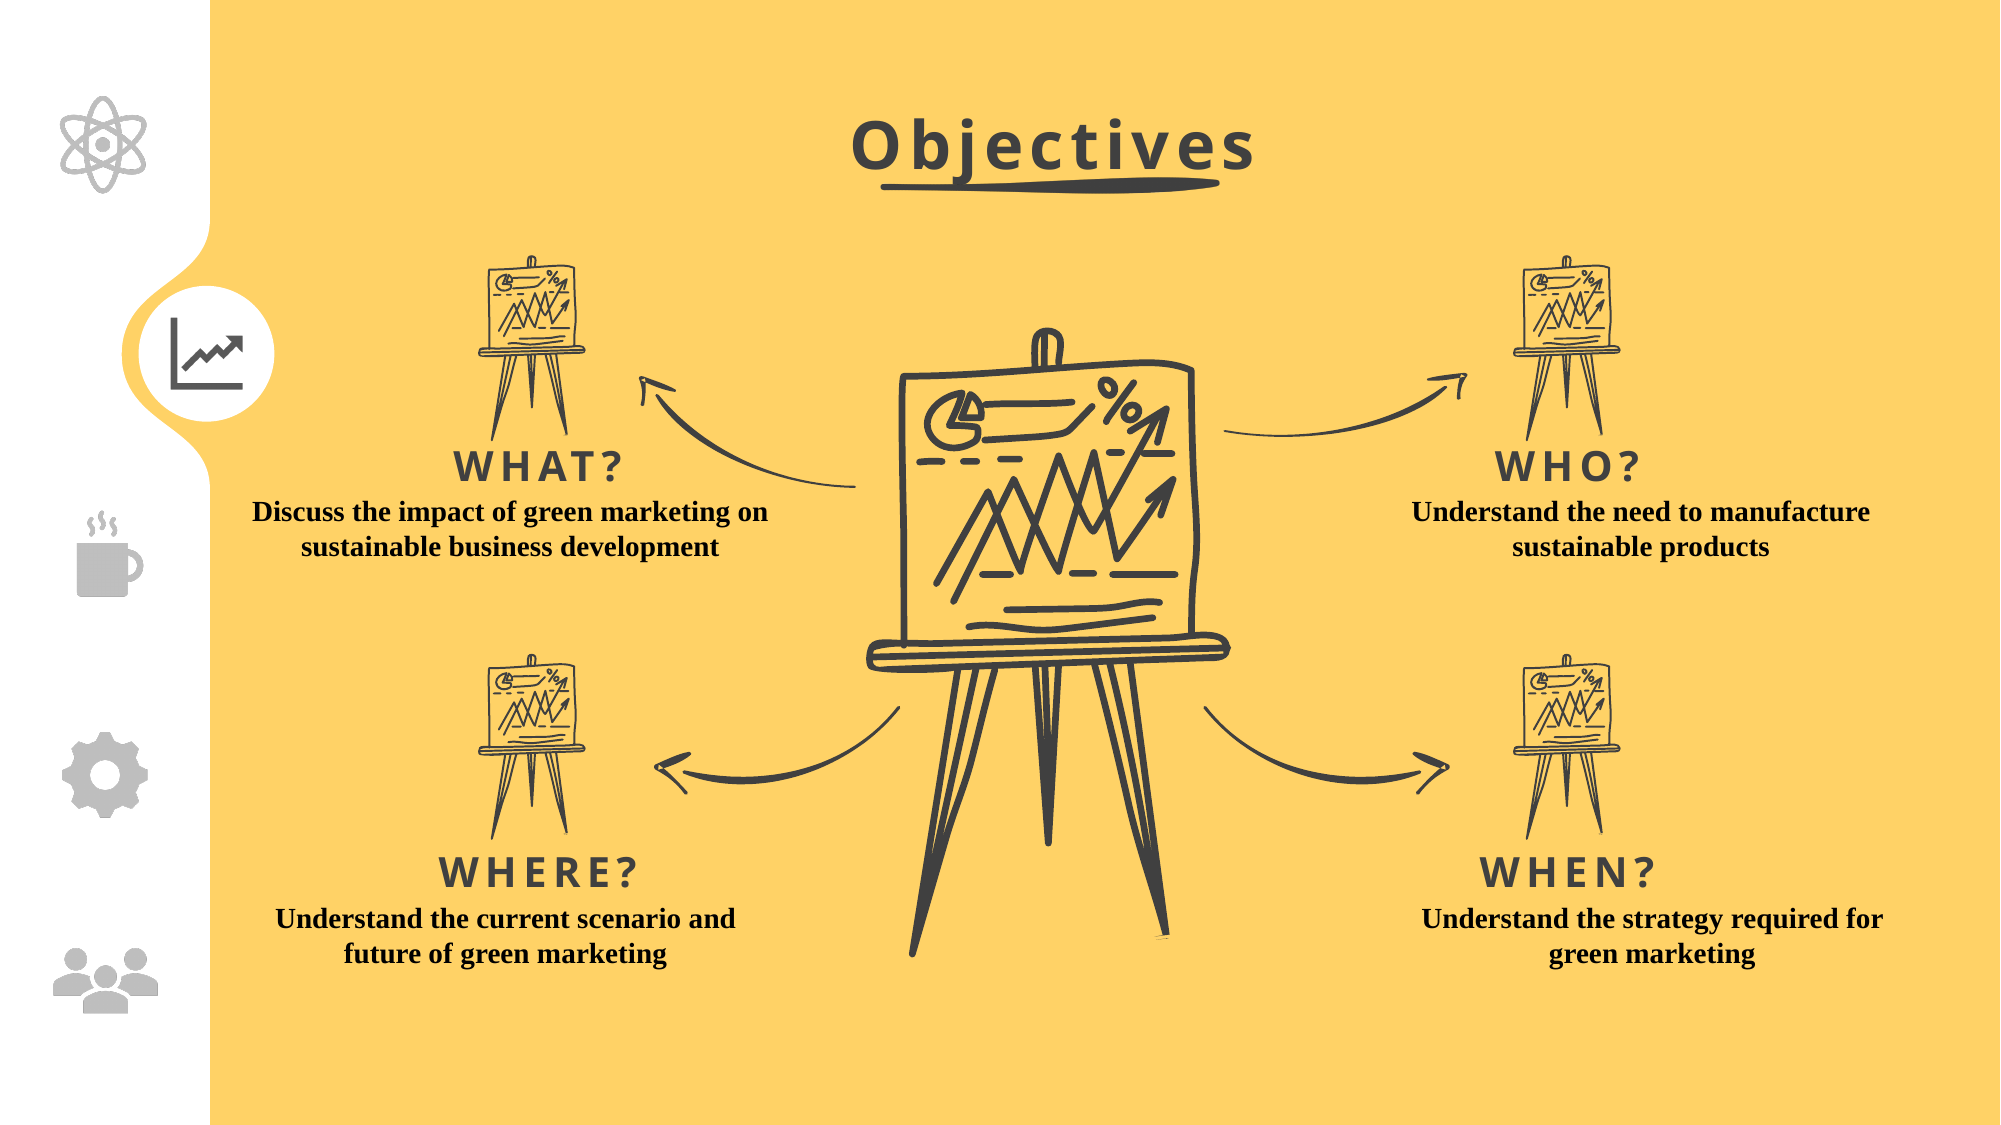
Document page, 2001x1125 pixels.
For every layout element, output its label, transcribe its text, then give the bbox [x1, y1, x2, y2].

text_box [1232, 363, 1466, 443]
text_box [1232, 674, 1438, 802]
text_box Understand the strategy required for green marketing [1387, 891, 1918, 977]
picture [59, 502, 161, 605]
text_box Understand the current scenario and future of green marketing [255, 891, 756, 977]
picture [45, 921, 165, 1040]
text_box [1513, 255, 1621, 442]
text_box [1513, 653, 1621, 840]
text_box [478, 653, 586, 840]
text_box WHEN? [1464, 838, 1670, 891]
picture [880, 168, 1220, 206]
picture [52, 303, 154, 404]
text_box Objectives [834, 95, 1271, 191]
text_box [138, 285, 275, 422]
text_box Discuss the impact of green marketing on sustainable business development [234, 485, 787, 570]
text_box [478, 255, 586, 442]
text_box WHO? [1480, 431, 1655, 485]
picture [45, 86, 161, 203]
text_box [632, 389, 862, 476]
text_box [666, 674, 866, 802]
text_box WHERE? [423, 838, 652, 891]
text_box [866, 327, 1232, 958]
text_box Understand the need to manufacture sustainable products [1341, 485, 1941, 570]
picture [45, 715, 165, 835]
text_box [0, 0, 211, 1125]
text_box WHAT? [438, 431, 637, 485]
